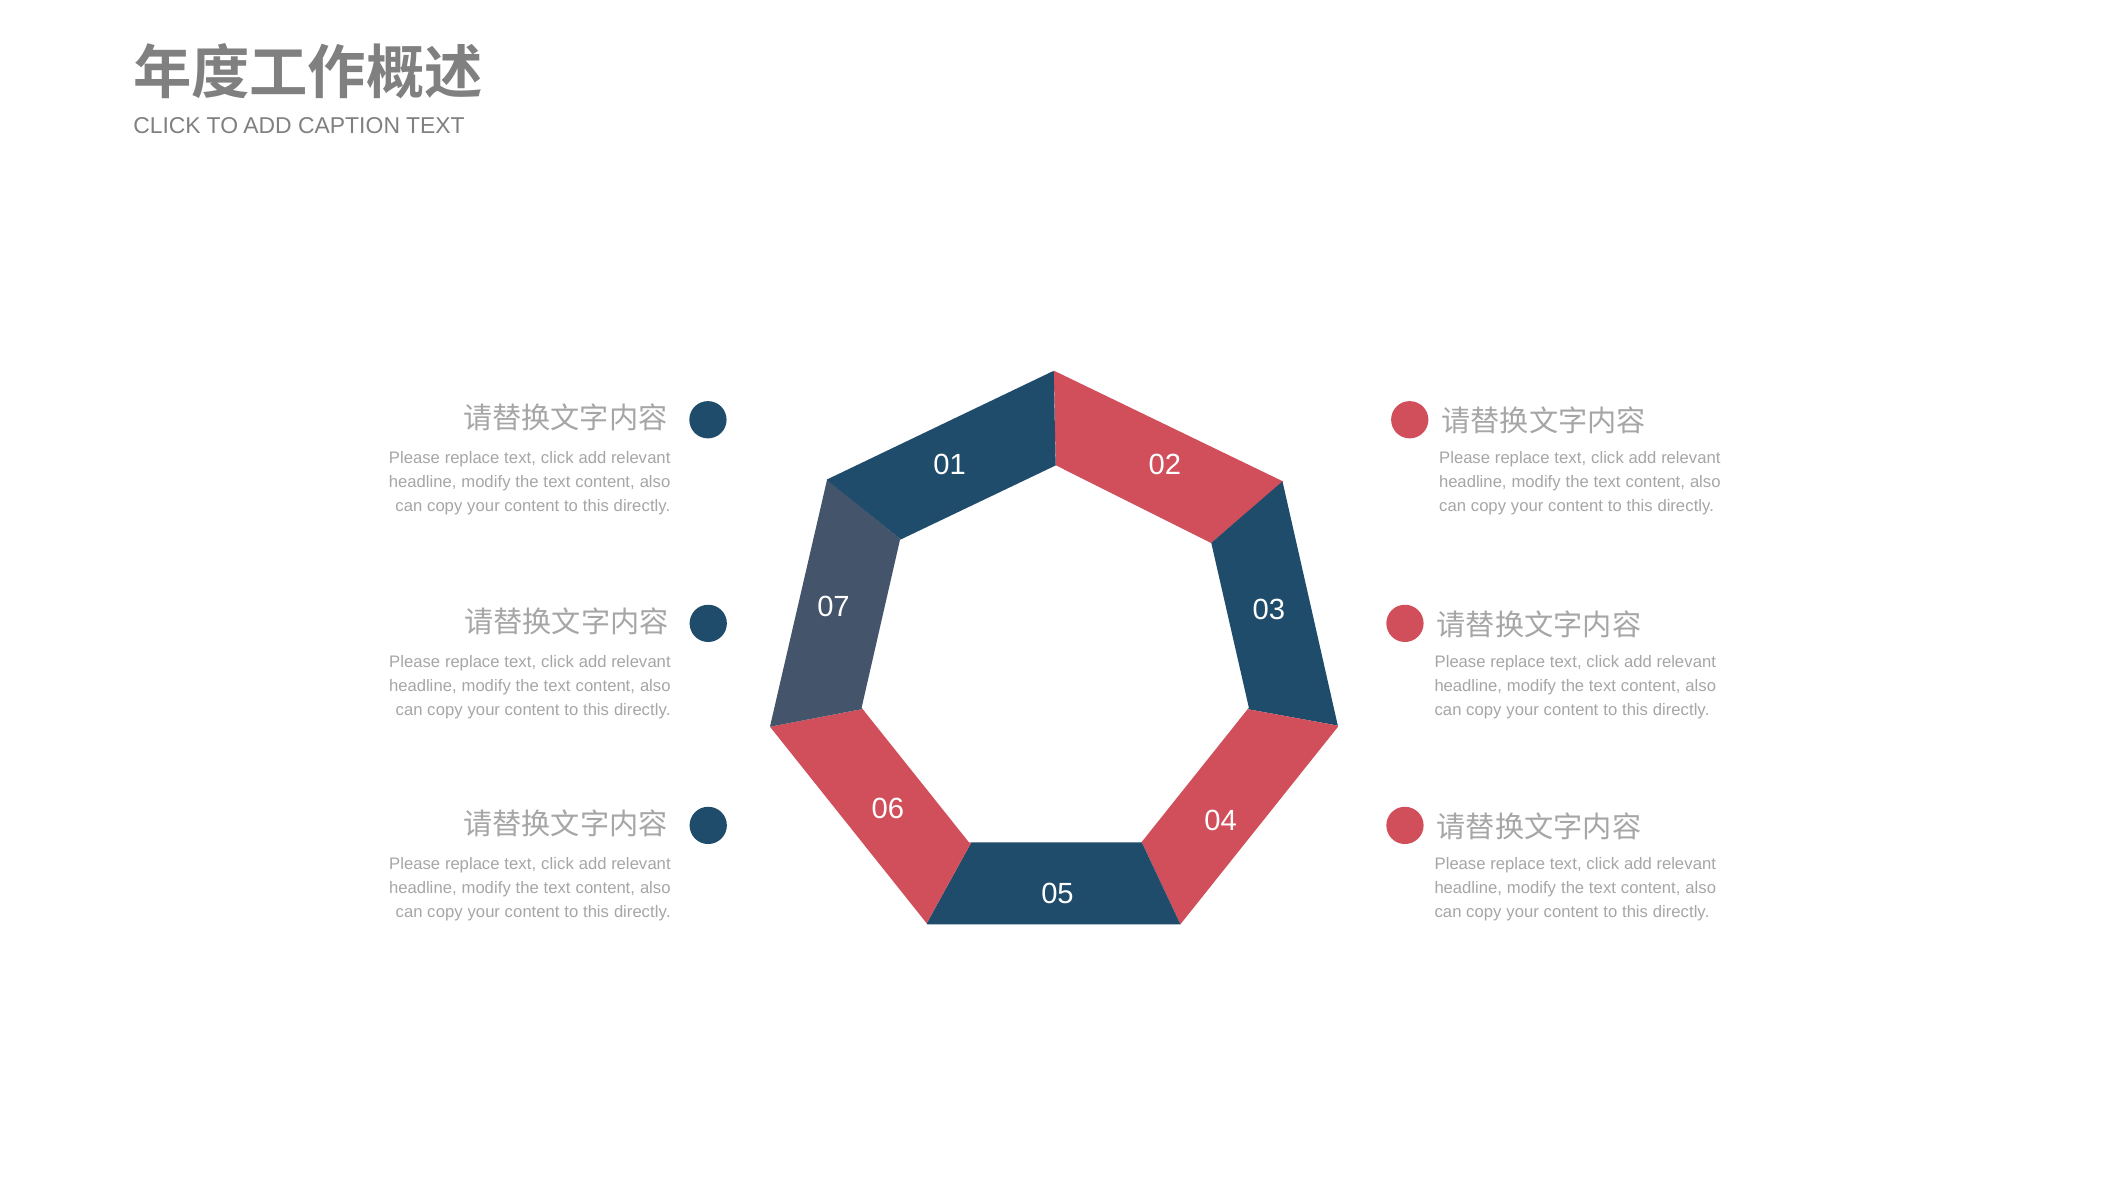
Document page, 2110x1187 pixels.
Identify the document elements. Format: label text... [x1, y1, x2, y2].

text_box 请替换文字内容 [1438, 394, 1673, 439]
text_box Please replace text, click add relevant headline, modify the text content, also can copy your content to this directly. [1434, 848, 1729, 939]
text_box [689, 604, 727, 643]
text_box 请替换文字内容 [442, 394, 672, 434]
text_box [1386, 604, 1424, 643]
text_box 年度工作概述 [133, 35, 513, 106]
text_box 请替换文字内容 [443, 799, 672, 840]
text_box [769, 370, 1339, 925]
text_box Please replace text, click add relevant headline, modify the text content, also can copy your content to this directly. [1439, 443, 1733, 534]
text_box 请替换文字内容 [443, 597, 673, 638]
text_box Please replace text, click add relevant headline, modify the text content, also can copy your content to this directly. [369, 848, 672, 939]
text_box [689, 401, 727, 439]
text_box Please replace text, click add relevant headline, modify the text content, also can copy your content to this directly. [1434, 646, 1729, 737]
text_box Please replace text, click add relevant headline, modify the text content, also can copy your content to this directly. [369, 646, 672, 737]
text_box Please replace text, click add relevant headline, modify the text content, also can copy your content to this directly. [369, 443, 671, 534]
text_box CLICK TO ADD CAPTION TEXT [133, 110, 513, 138]
text_box [689, 806, 727, 845]
text_box [1391, 401, 1429, 439]
text_box 请替换文字内容 [1433, 799, 1668, 845]
text_box 请替换文字内容 [1433, 597, 1668, 642]
text_box [1386, 806, 1424, 845]
